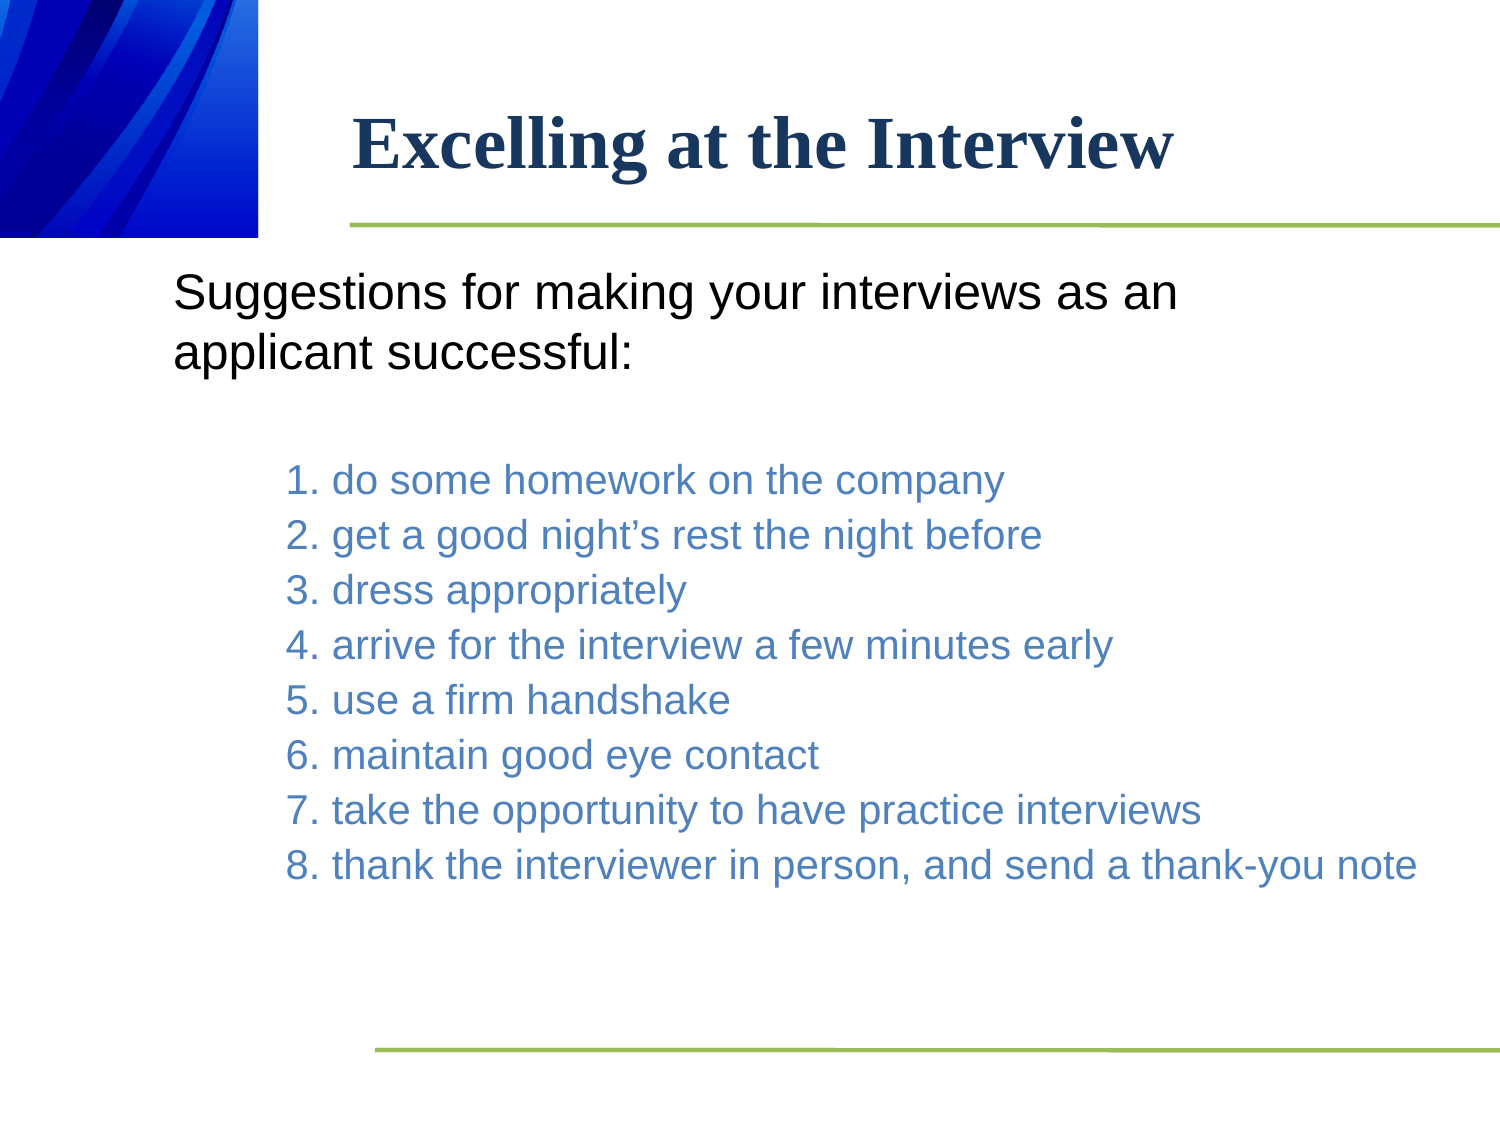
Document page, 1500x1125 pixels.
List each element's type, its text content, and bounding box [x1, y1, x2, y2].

text_box Suggestions for making your interviews as an applicant successful: [158, 252, 1396, 388]
picture [0, 0, 259, 238]
title Excelling at the Interview [337, 45, 1425, 233]
text_box 1. do some homework on the company 2. get a good night’s rest the night before 3. dress appropriately 4. arrive for the interview a few minutes early 5. use a firm handshake 6. maintain good eye contact 7. take the opportunity to have practice interviews 8. thank the interviewer in person, and send a thank-you note [195, 440, 1446, 895]
